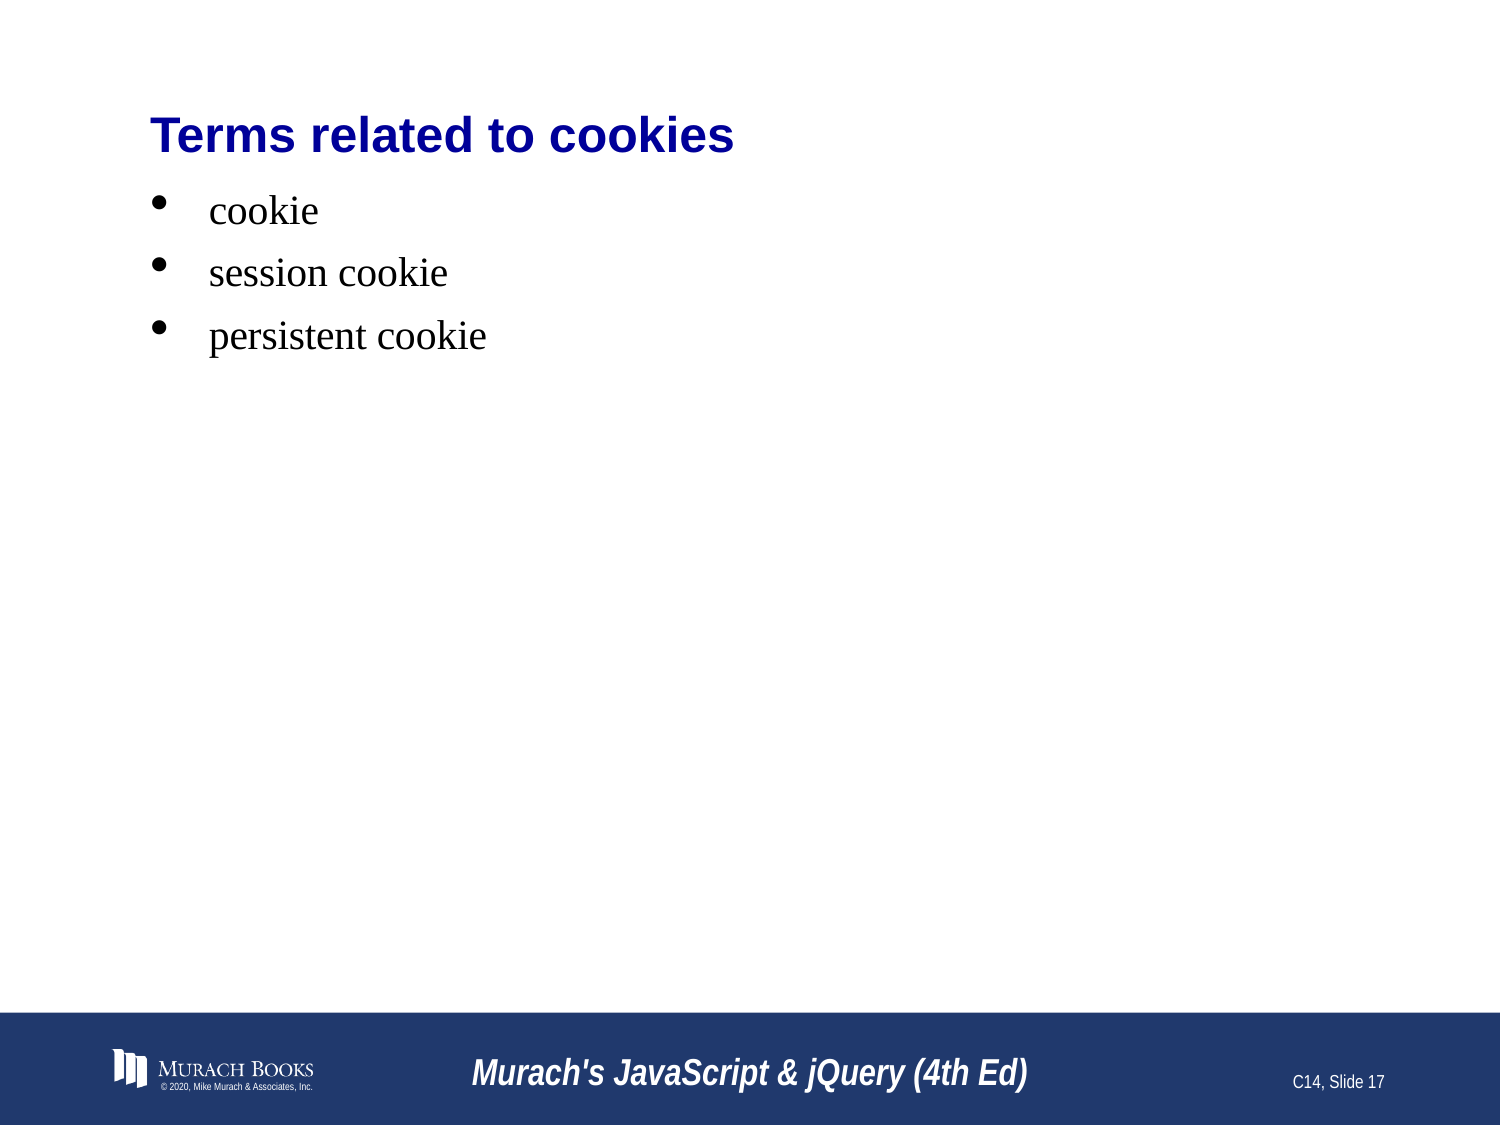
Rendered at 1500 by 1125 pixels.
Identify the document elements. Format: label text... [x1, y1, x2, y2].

footer © 2020, Mike Murach & Associates, Inc. [12, 1025, 463, 1100]
slide_number C14, Slide 17 [1087, 1025, 1400, 1100]
slide_number Murach's JavaScript & jQuery (4th Ed) [463, 1025, 1050, 1100]
list cookie session cookie persistent cookie [137, 174, 1350, 975]
title Terms related to cookies [150, 102, 1350, 164]
